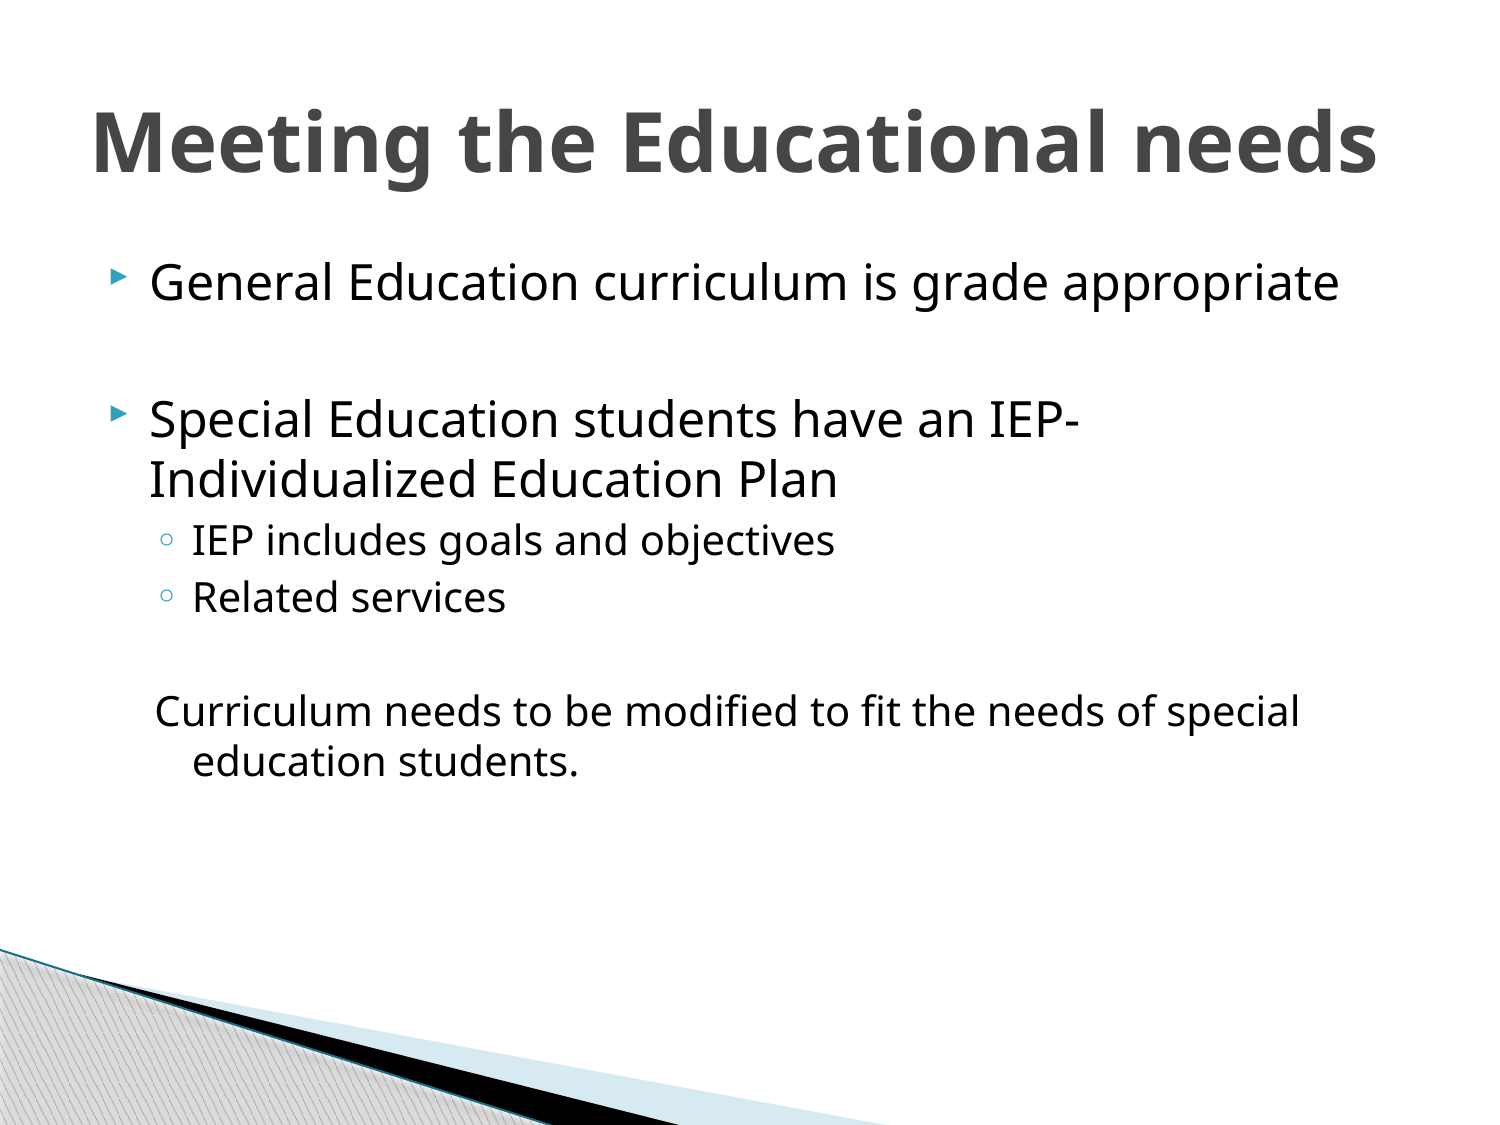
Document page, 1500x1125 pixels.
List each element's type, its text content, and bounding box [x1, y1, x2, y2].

list General Education curriculum is grade appropriate Special Education students have an IEP- Individualized Education Plan IEP includes goals and objectives Related services Curriculum needs to be modified to fit the needs of special education students. [74, 242, 1426, 986]
title Meeting the Educational needs [75, 45, 1425, 233]
